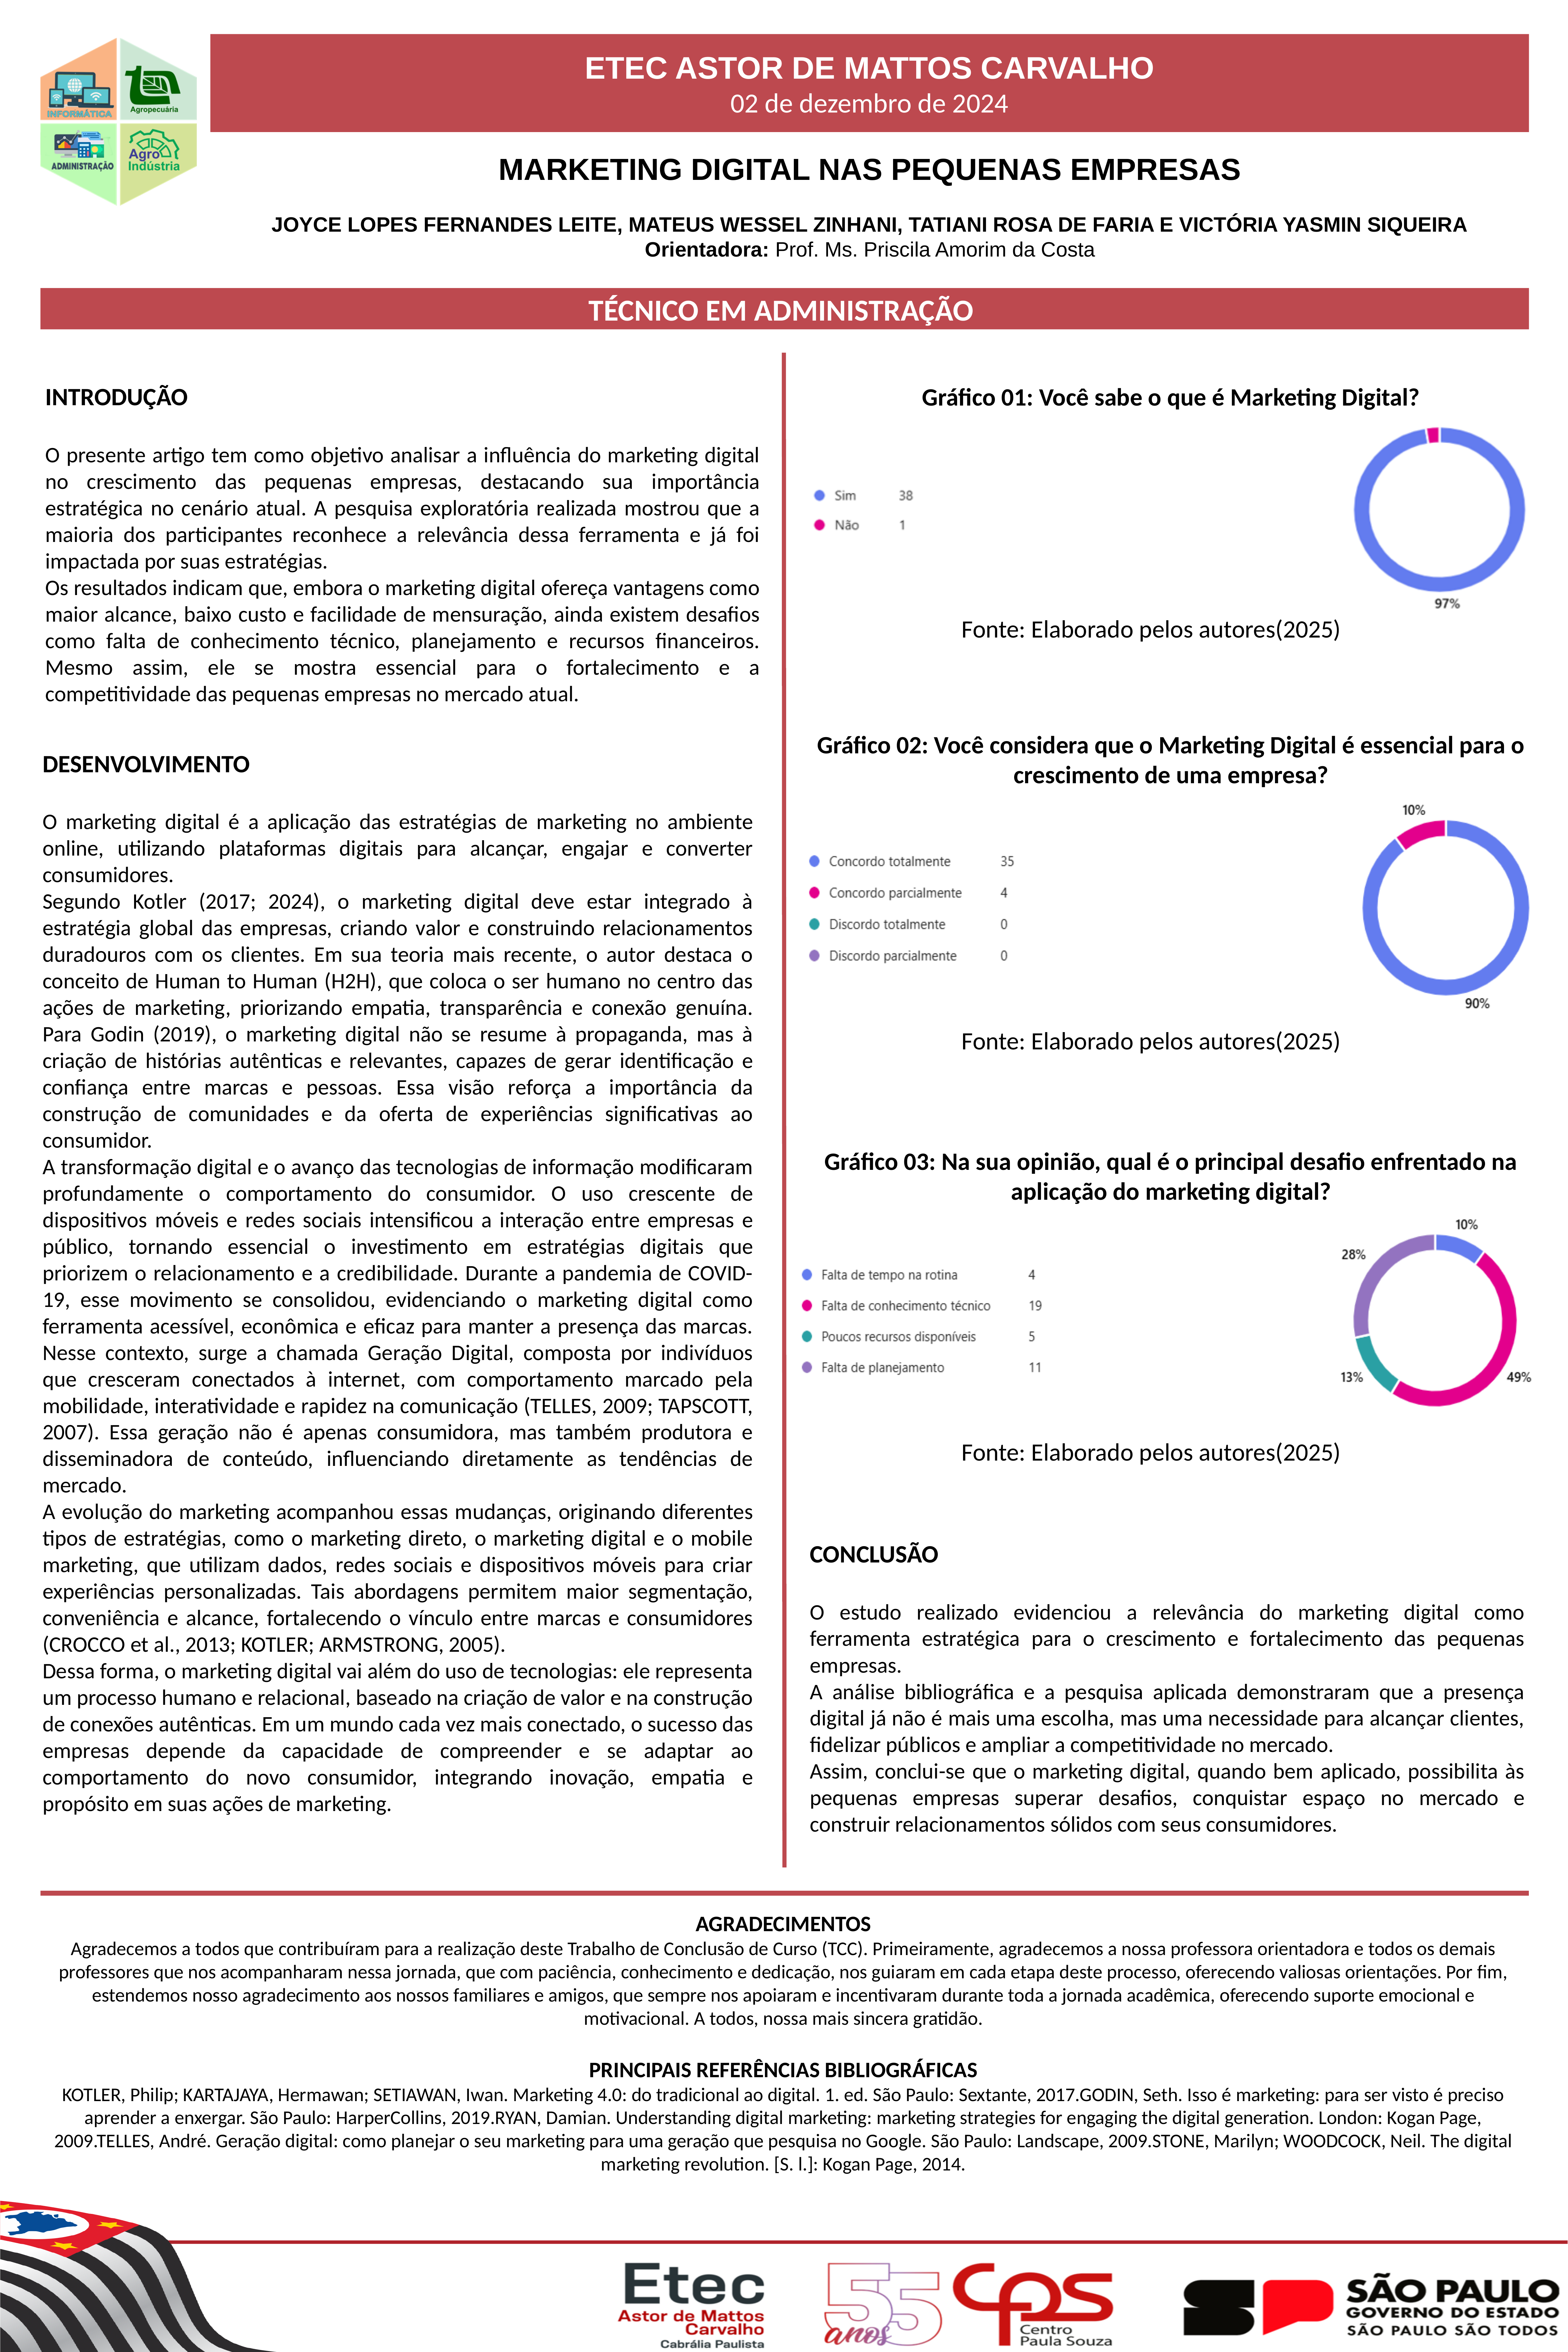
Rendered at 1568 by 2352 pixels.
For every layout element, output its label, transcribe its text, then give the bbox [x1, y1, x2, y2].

text_box Gráfico 02: Você considera que o Marketing Digital é essencial para o crescimento de uma empresa? [794, 726, 1549, 783]
picture [804, 790, 1549, 1022]
text_box Fonte: Elaborado pelos autores(2025) [956, 1022, 1391, 1054]
text_box MARKETING DIGITAL NAS PEQUENAS EMPRESAS JOYCE LOPES FERNANDES LEITE, MATEUS WESSEL ZINHANI, TATIANI ROSA DE FARIA E VICTÓRIA YASMIN SIQUEIRA Orientadora: Prof. Ms. Priscila Amorim da Costa [211, 147, 1529, 264]
text_box TÉCNICO EM ADMINISTRAÇÃO [40, 288, 1529, 330]
text_box ETEC ASTOR DE MATTOS CARVALHO 02 de dezembro de 2024 [210, 34, 1530, 132]
text_box Fonte: Elaborado pelos autores(2025) [956, 1433, 1391, 1466]
text_box AGRADECIMENTOS Agradecemos a todos que contribuíram para a realização deste Trabalho de Conclusão de Curso (TCC). Primeiramente, agradecemos a nossa professora orientadora e todos os demais professores que nos acompanharam nessa jornada, que com paciência, conhecimento e dedicação, nos guiaram em cada etapa deste processo, oferecendo valiosas orientações. Por fim, estendemos nosso agradecimento aos nossos familiares e amigos, que sempre nos apoiaram e incentivaram durante toda a jornada acadêmica, oferecendo suporte emocional e motivacional. A todos, nossa mais sincera gratidão. PRINCIPAIS REFERÊNCIAS BIBLIOGRÁFICAS KOTLER, Philip; KARTAJAYA, Hermawan; SETIAWAN, Iwan. Marketing 4.0: do tradicional ao digital. 1. ed. São Paulo: Sextante, 2017.GODIN, Seth. Isso é marketing: para ser visto é preciso aprender a enxergar. São Paulo: HarperCollins, 2019.RYAN, Damian. Understanding digital marketing: marketing strategies for engaging the digital generation. London: Kogan Page, 2009.TELLES, André. Geração digital: como planejar o seu marketing para uma geração que pesquisa no Google. São Paulo: Landscape, 2009.STONE, Marilyn; WOODCOCK, Neil. The digital marketing revolution. [S. l.]: Kogan Page, 2014. [37, 1907, 1530, 2200]
text_box DESENVOLVIMENTO O marketing digital é a aplicação das estratégias de marketing no ambiente online, utilizando plataformas digitais para alcançar, engajar e converter consumidores. Segundo Kotler (2017; 2024), o marketing digital deve estar integrado à estratégia global das empresas, criando valor e construindo relacionamentos duradouros com os clientes. Em sua teoria mais recente, o autor destaca o conceito de Human to Human (H2H), que coloca o ser humano no centro das ações de marketing, priorizando empatia, transparência e conexão genuína. Para Godin (2019), o marketing digital não se resume à propaganda, mas à criação de histórias autênticas e relevantes, capazes de gerar identificação e confiança entre marcas e pessoas. Essa visão reforça a importância da construção de comunidades e da oferta de experiências significativas ao consumidor. A transformação digital e o avanço das tecnologias de informação modificaram profundamente o comportamento do consumidor. O uso crescente de dispositivos móveis e redes sociais intensificou a interação entre empresas e público, tornando essencial o investimento em estratégias digitais que priorizem o relacionamento e a credibilidade. Durante a pandemia de COVID-19, esse movimento se consolidou, evidenciando o marketing digital como ferramenta acessível, econômica e eficaz para manter a presença das marcas. Nesse contexto, surge a chamada Geração Digital, composta por indivíduos que cresceram conectados à internet, com comportamento marcado pela mobilidade, interatividade e rapidez na comunicação (TELLES, 2009; TAPSCOTT, 2007). Essa geração não é apenas consumidora, mas também produtora e disseminadora de conteúdo, influenciando diretamente as tendências de mercado. A evolução do marketing acompanhou essas mudanças, originando diferentes tipos de estratégias, como o marketing direto, o marketing digital e o mobile marketing, que utilizam dados, redes sociais e dispositivos móveis para criar experiências personalizadas. Tais abordagens permitem maior segmentação, conveniência e alcance, fortalecendo o vínculo entre marcas e consumidores (CROCCO et al., 2013; KOTLER; ARMSTRONG, 2005). Dessa forma, o marketing digital vai além do uso de tecnologias: ele representa um processo humano e relacional, baseado na criação de valor e na construção de conexões autênticas. Em um mundo cada vez mais conectado, o sucesso das empresas depende da capacidade de compreender e se adaptar ao comportamento do novo consumidor, integrando inovação, empatia e propósito em suas ações de marketing. [37, 745, 759, 1793]
text_box CONCLUSÃO O estudo realizado evidenciou a relevância do marketing digital como ferramenta estratégica para o crescimento e fortalecimento das pequenas empresas. A análise bibliográfica e a pesquisa aplicada demonstraram que a presença digital já não é mais uma escolha, mas uma necessidade para alcançar clientes, fidelizar públicos e ampliar a competitividade no mercado. Assim, conclui-se que o marketing digital, quando bem aplicado, possibilita às pequenas empresas superar desafios, conquistar espaço no mercado e construir relacionamentos sólidos com seus consumidores. [805, 1535, 1530, 1979]
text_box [40, 38, 197, 206]
text_box Gráfico 03: Na sua opinião, qual é o principal desafio enfrentado na aplicação do marketing digital? [794, 1142, 1549, 1199]
picture [805, 411, 1547, 619]
text_box INTRODUÇÃO O presente artigo tem como objetivo analisar a influência do marketing digital no crescimento das pequenas empresas, destacando sua importância estratégica no cenário atual. A pesquisa exploratória realizada mostrou que a maioria dos participantes reconhece a relevância dessa ferramenta e já foi impactada por suas estratégias. Os resultados indicam que, embora o marketing digital ofereça vantagens como maior alcance, baixo custo e facilidade de mensuração, ainda existem desafios como falta de conhecimento técnico, planejamento e recursos financeiros. Mesmo assim, ele se mostra essencial para o fortalecimento e a competitividade das pequenas empresas no mercado atual. [40, 378, 766, 818]
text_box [0, 2200, 1568, 2352]
text_box Fonte: Elaborado pelos autores(2025) [956, 619, 1391, 643]
text_box Gráfico 01: Você sabe o que é Marketing Digital? [794, 378, 1549, 435]
picture [794, 1210, 1561, 1432]
